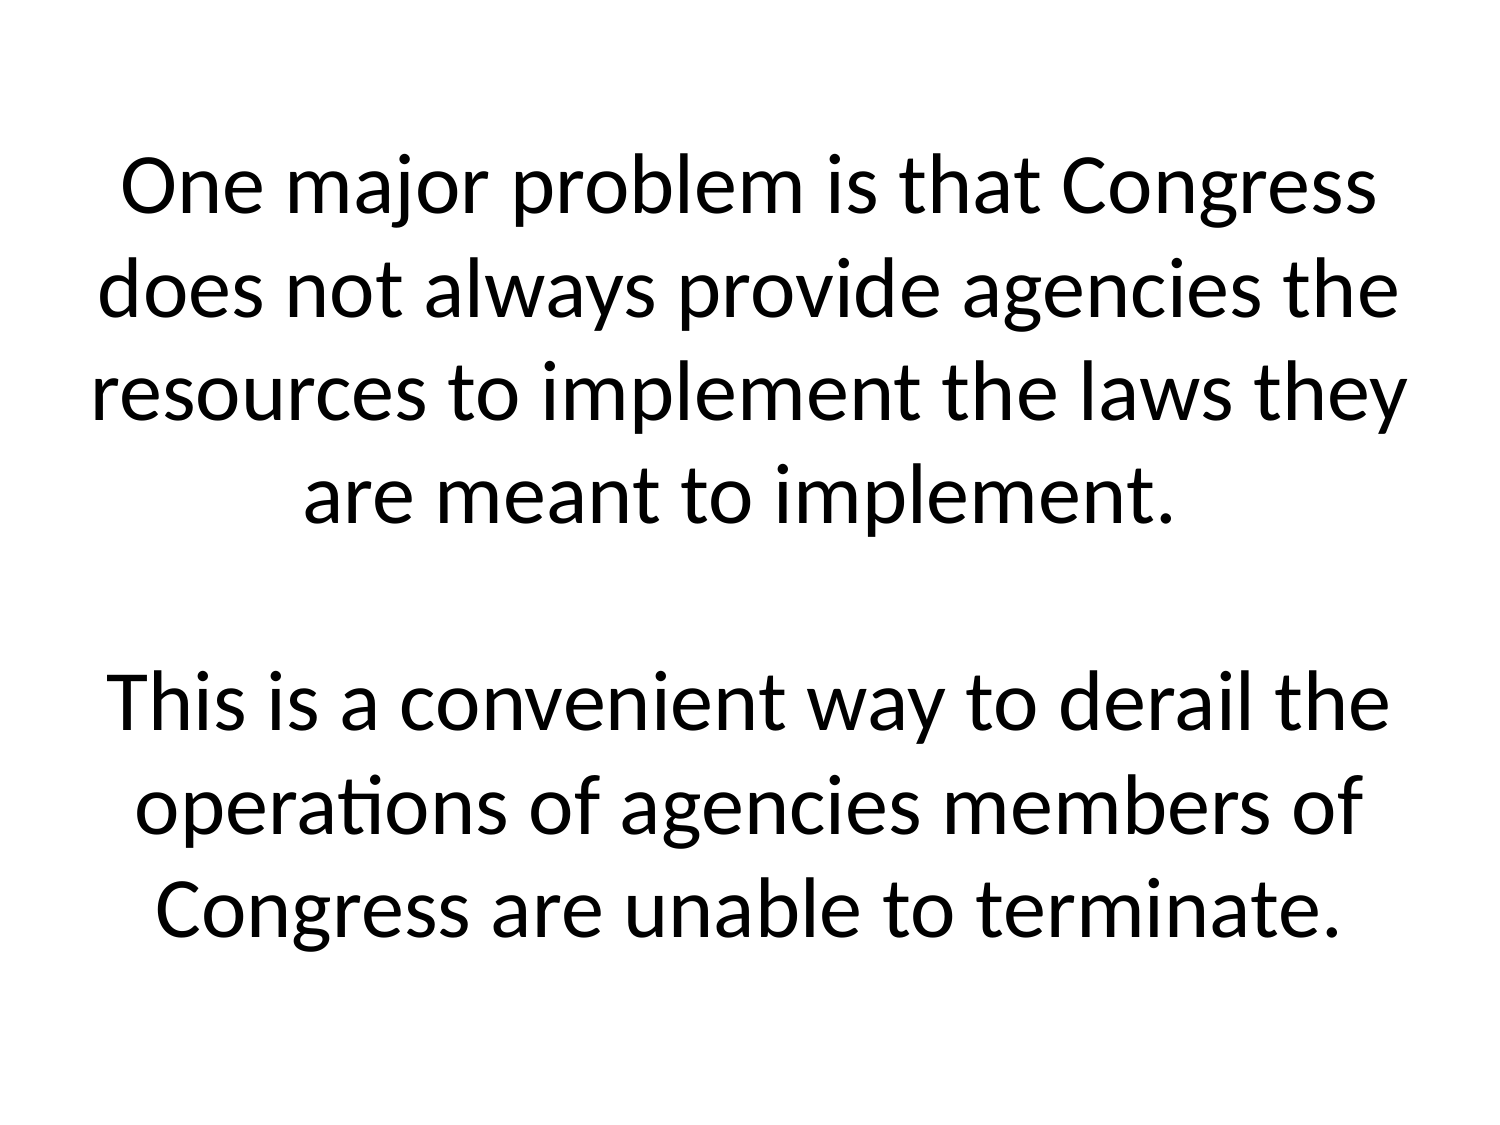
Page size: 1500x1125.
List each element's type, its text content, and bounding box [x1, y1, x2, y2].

title One major problem is that Congress does not always provide agencies the resources to implement the laws they are meant to implement. This is a convenient way to derail the operations of agencies members of Congress are unable to terminate. [75, 45, 1425, 1038]
